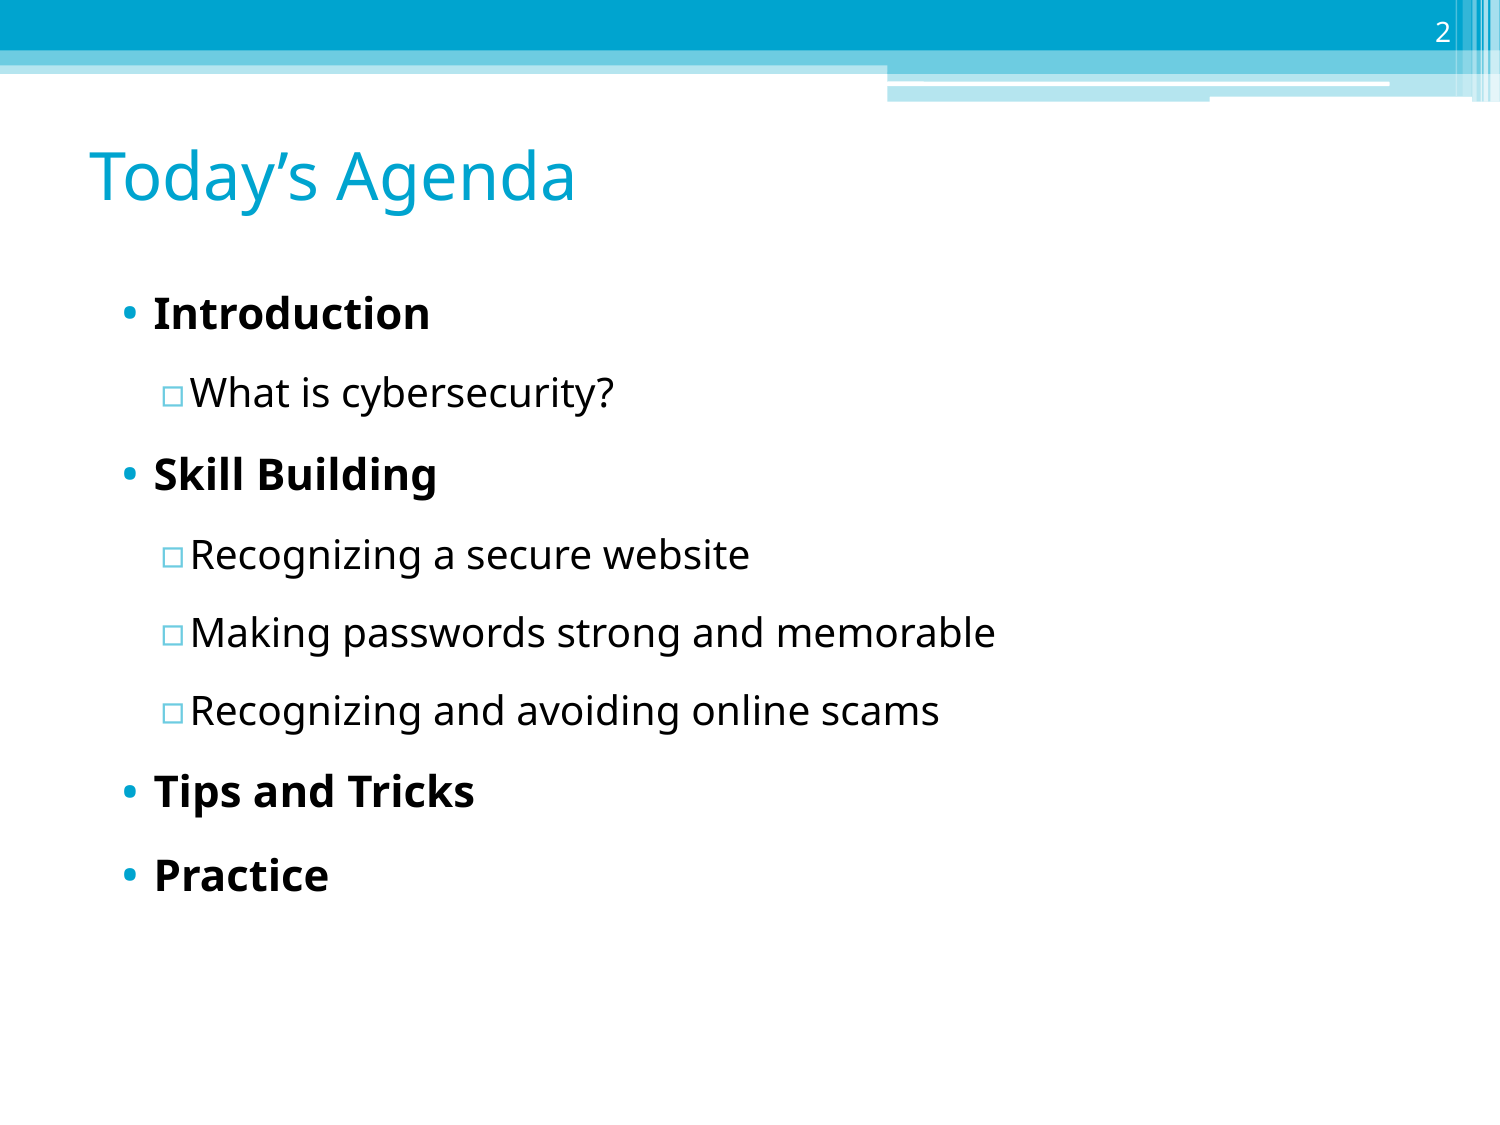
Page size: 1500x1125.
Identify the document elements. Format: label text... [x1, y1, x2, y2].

list Introduction What is cybersecurity? Skill Building Recognizing a secure website Making passwords strong and memorable Recognizing and avoiding online scams Tips and Tricks Practice [93, 251, 1444, 962]
title Today’s Agenda [75, 115, 1425, 291]
slide_number 2 [1341, 0, 1466, 61]
